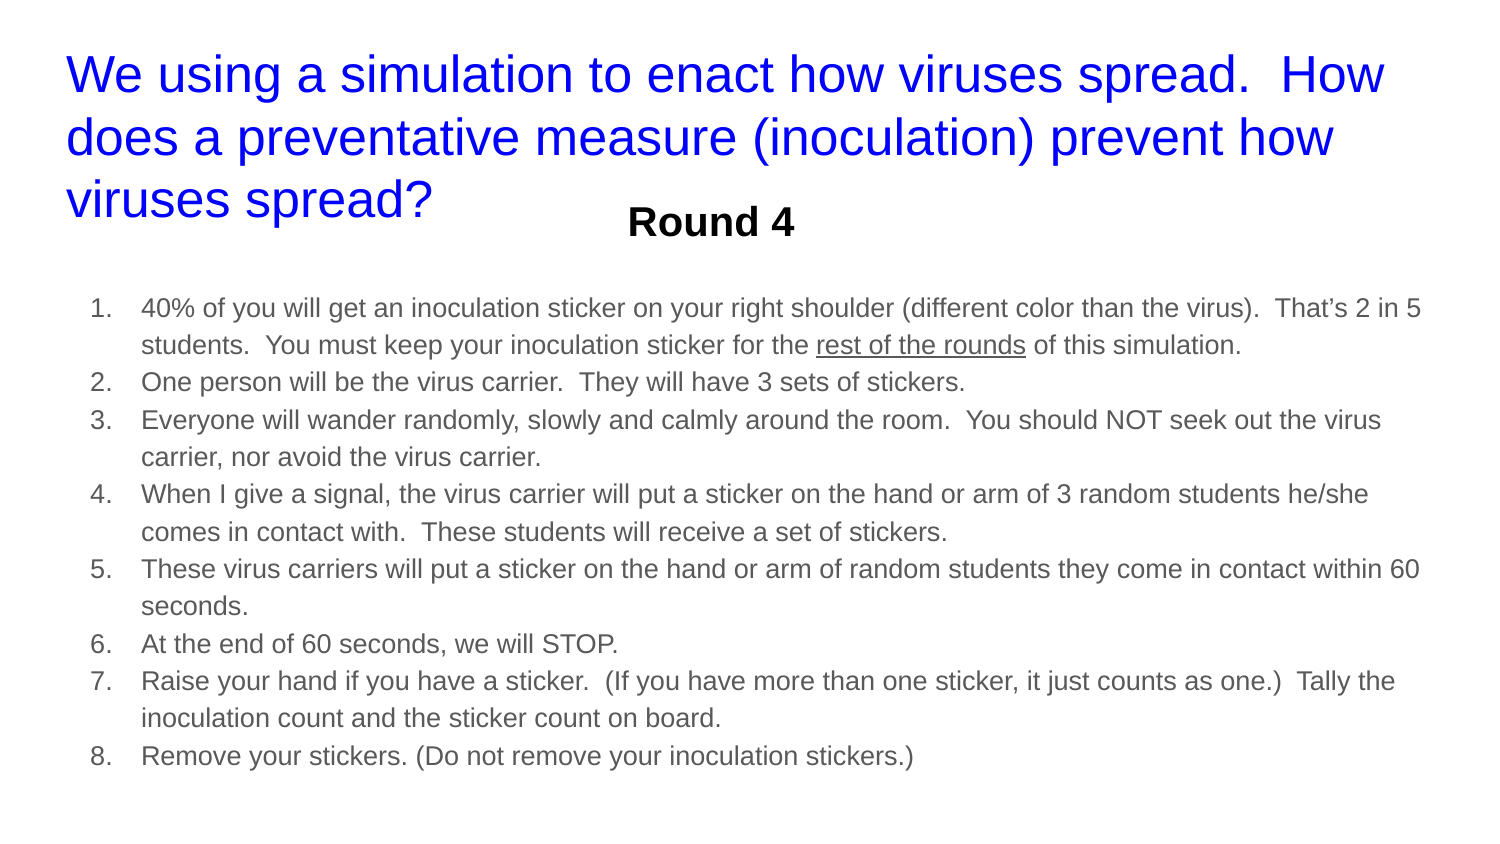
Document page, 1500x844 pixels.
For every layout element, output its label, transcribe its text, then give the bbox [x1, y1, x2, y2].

title We using a simulation to enact how viruses spread. How does a preventative measure (inoculation) prevent how viruses spread? [51, 25, 1449, 167]
list 40% of you will get an inoculation sticker on your right shoulder (different color than the virus). That’s 2 in 5 students. You must keep your inoculation sticker for the rest of the rounds of this simulation. One person will be the virus carrier. They will have 3 sets of stickers. Everyone will wander randomly, slowly and calmly around the room. You should NOT seek out the virus carrier, nor avoid the virus carrier. When I give a signal, the virus carrier will put a sticker on the hand or arm of 3 random students he/she comes in contact with. These students will receive a set of stickers. These virus carriers will put a sticker on the hand or arm of random students they come in contact within 60 seconds. At the end of 60 seconds, we will STOP. Raise your hand if you have a sticker. (If you have more than one sticker, it just counts as one.) Tally the inoculation count and the sticker count on board. Remove your stickers. (Do not remove your inoculation stickers.) [51, 270, 1449, 806]
text_box Round 4 [488, 180, 934, 258]
